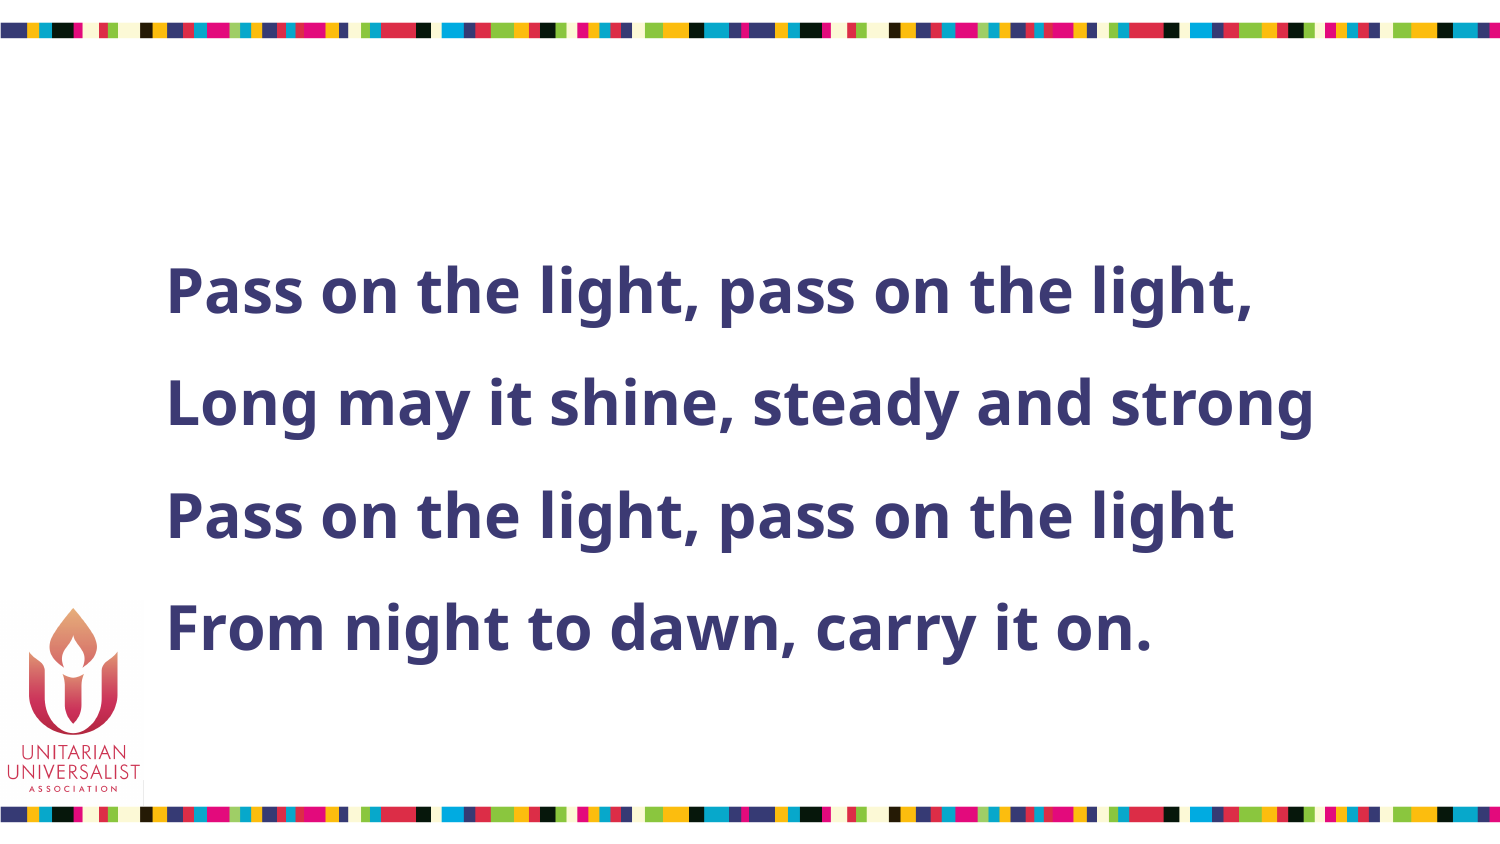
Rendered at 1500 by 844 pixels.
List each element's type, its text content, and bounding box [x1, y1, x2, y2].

picture [0, 22, 1500, 40]
text_box Pass on the light, pass on the light, Long may it shine, steady and strong Pass on the light, pass on the light From night to dawn, carry it on. [150, 198, 1482, 678]
picture [0, 600, 1500, 824]
